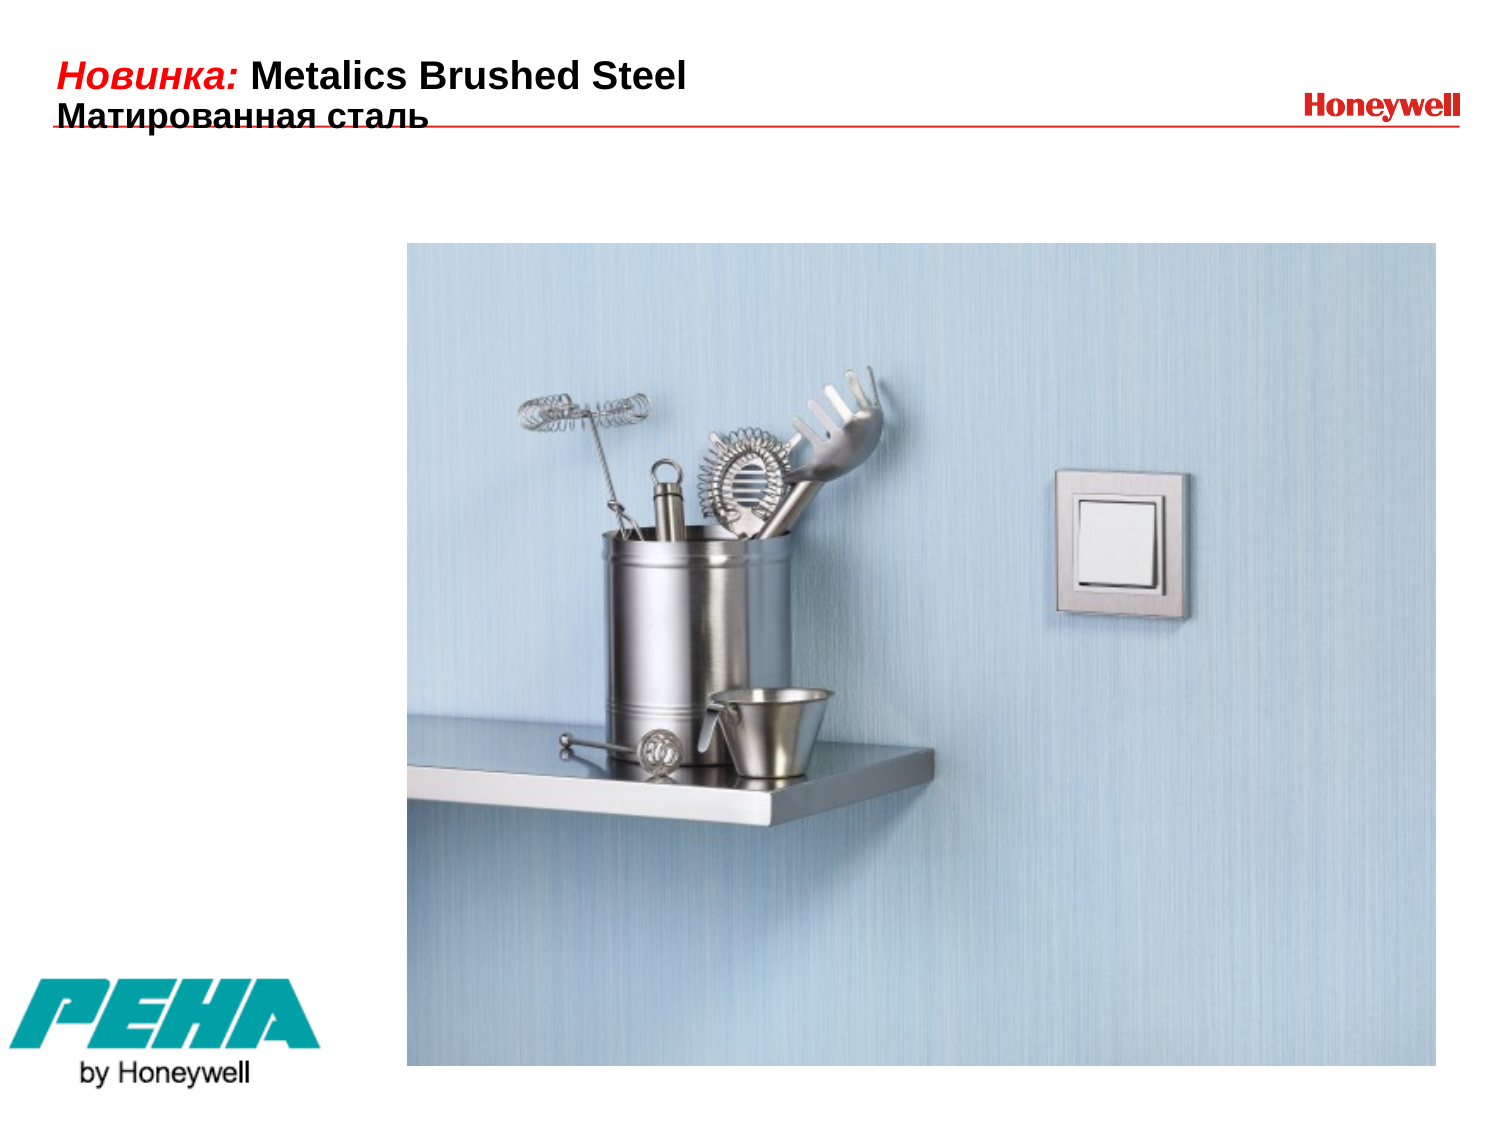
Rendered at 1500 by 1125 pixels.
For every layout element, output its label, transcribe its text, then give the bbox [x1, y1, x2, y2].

title Новинка: Metalics Brushed Steel Матированная сталь [45, 58, 1359, 137]
picture [0, 954, 374, 1125]
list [407, 243, 1436, 1066]
